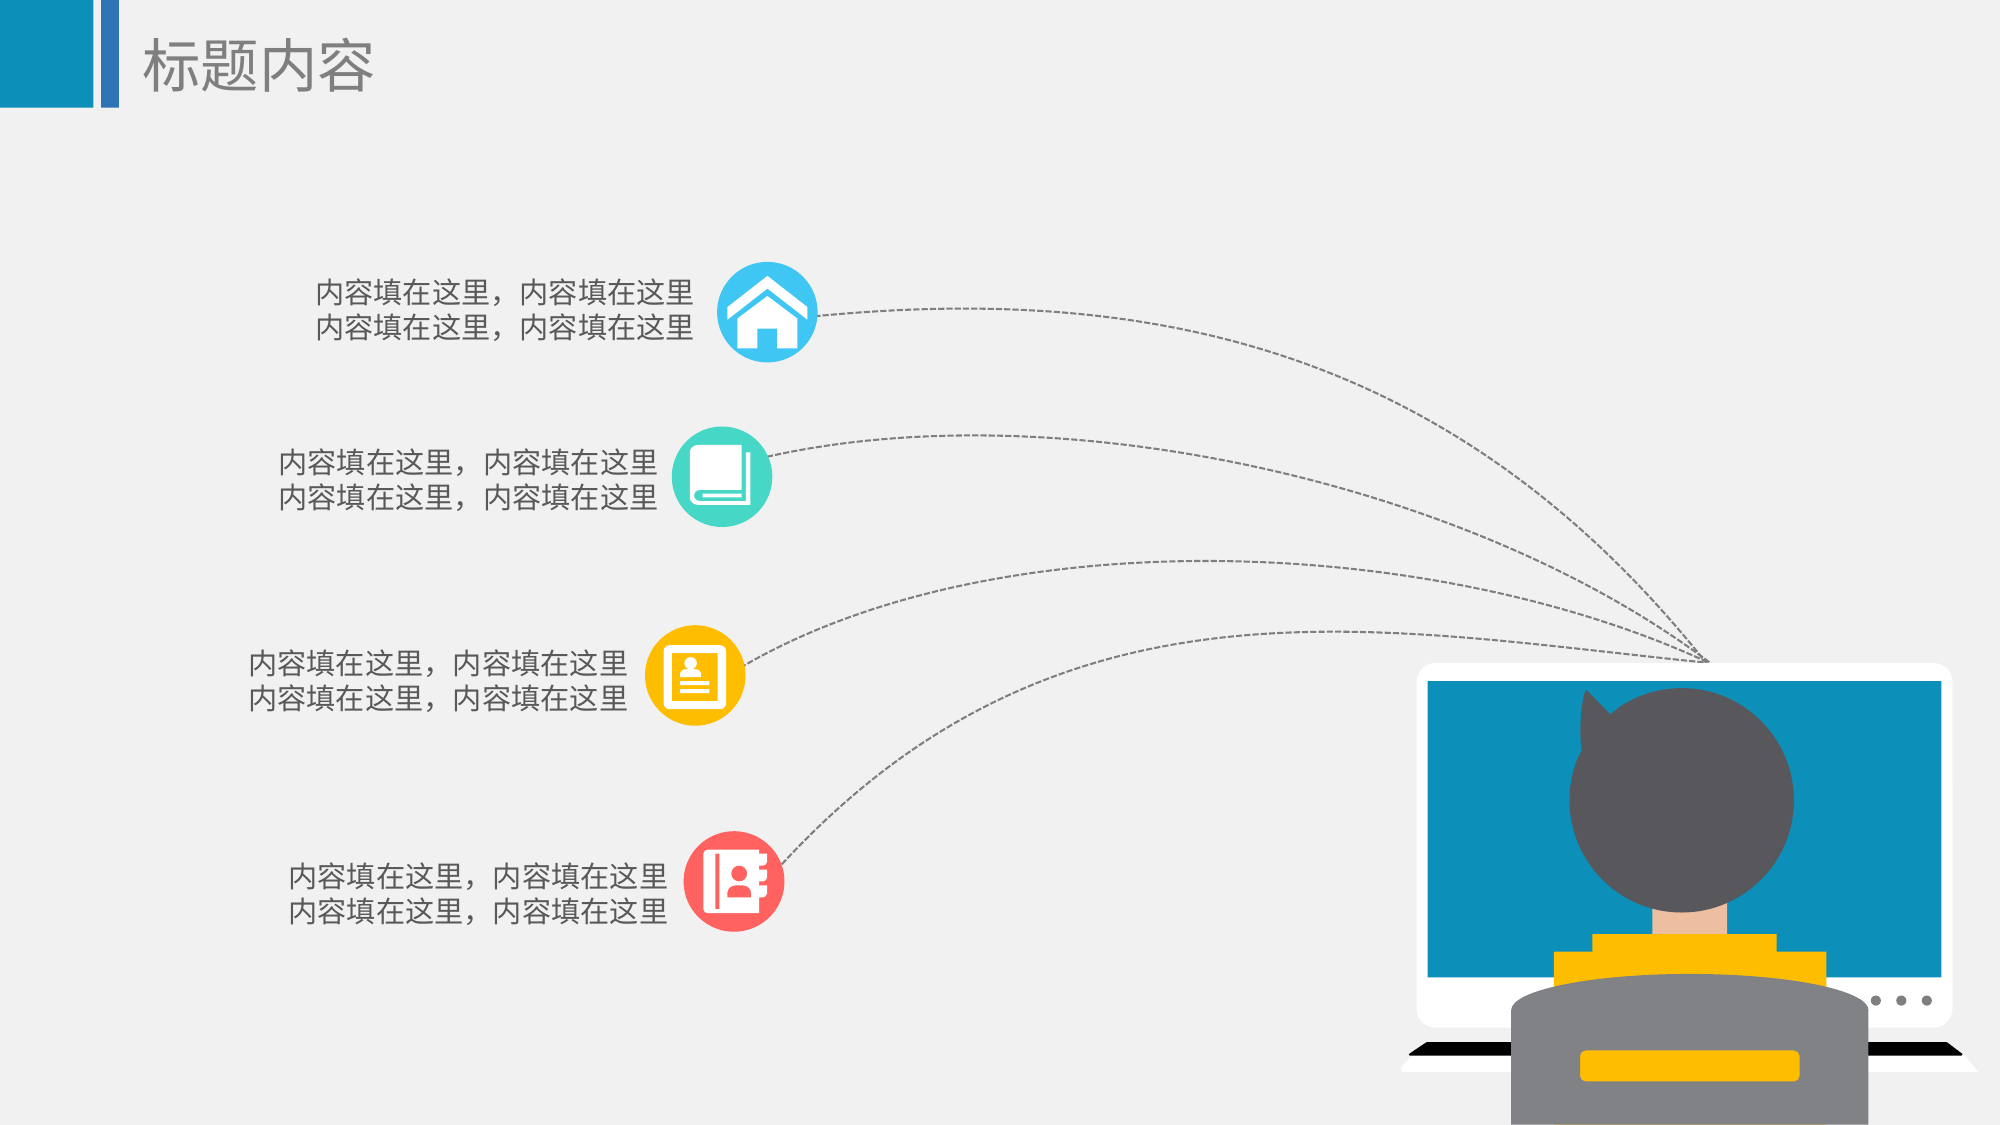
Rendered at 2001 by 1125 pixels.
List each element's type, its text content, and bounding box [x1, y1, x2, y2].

text_box [0, 0, 94, 108]
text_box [717, 261, 818, 363]
text_box 内容填在这里，内容填在这里 内容填在这里，内容填在这里 [233, 638, 644, 723]
text_box 内容填在这里，内容填在这里 内容填在这里，内容填在这里 [273, 850, 690, 936]
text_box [644, 625, 746, 726]
text_box 标题内容 [127, 21, 442, 107]
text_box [671, 426, 773, 527]
text_box [818, 308, 1700, 654]
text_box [683, 831, 785, 932]
text_box 内容填在这里，内容填在这里 内容填在这里，内容填在这里 [300, 266, 716, 352]
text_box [1401, 662, 1979, 1125]
text_box [773, 435, 1710, 662]
text_box [785, 666, 1401, 872]
text_box [746, 560, 1687, 672]
text_box [101, 0, 119, 108]
text_box 内容填在这里，内容填在这里 内容填在这里，内容填在这里 [263, 436, 671, 522]
